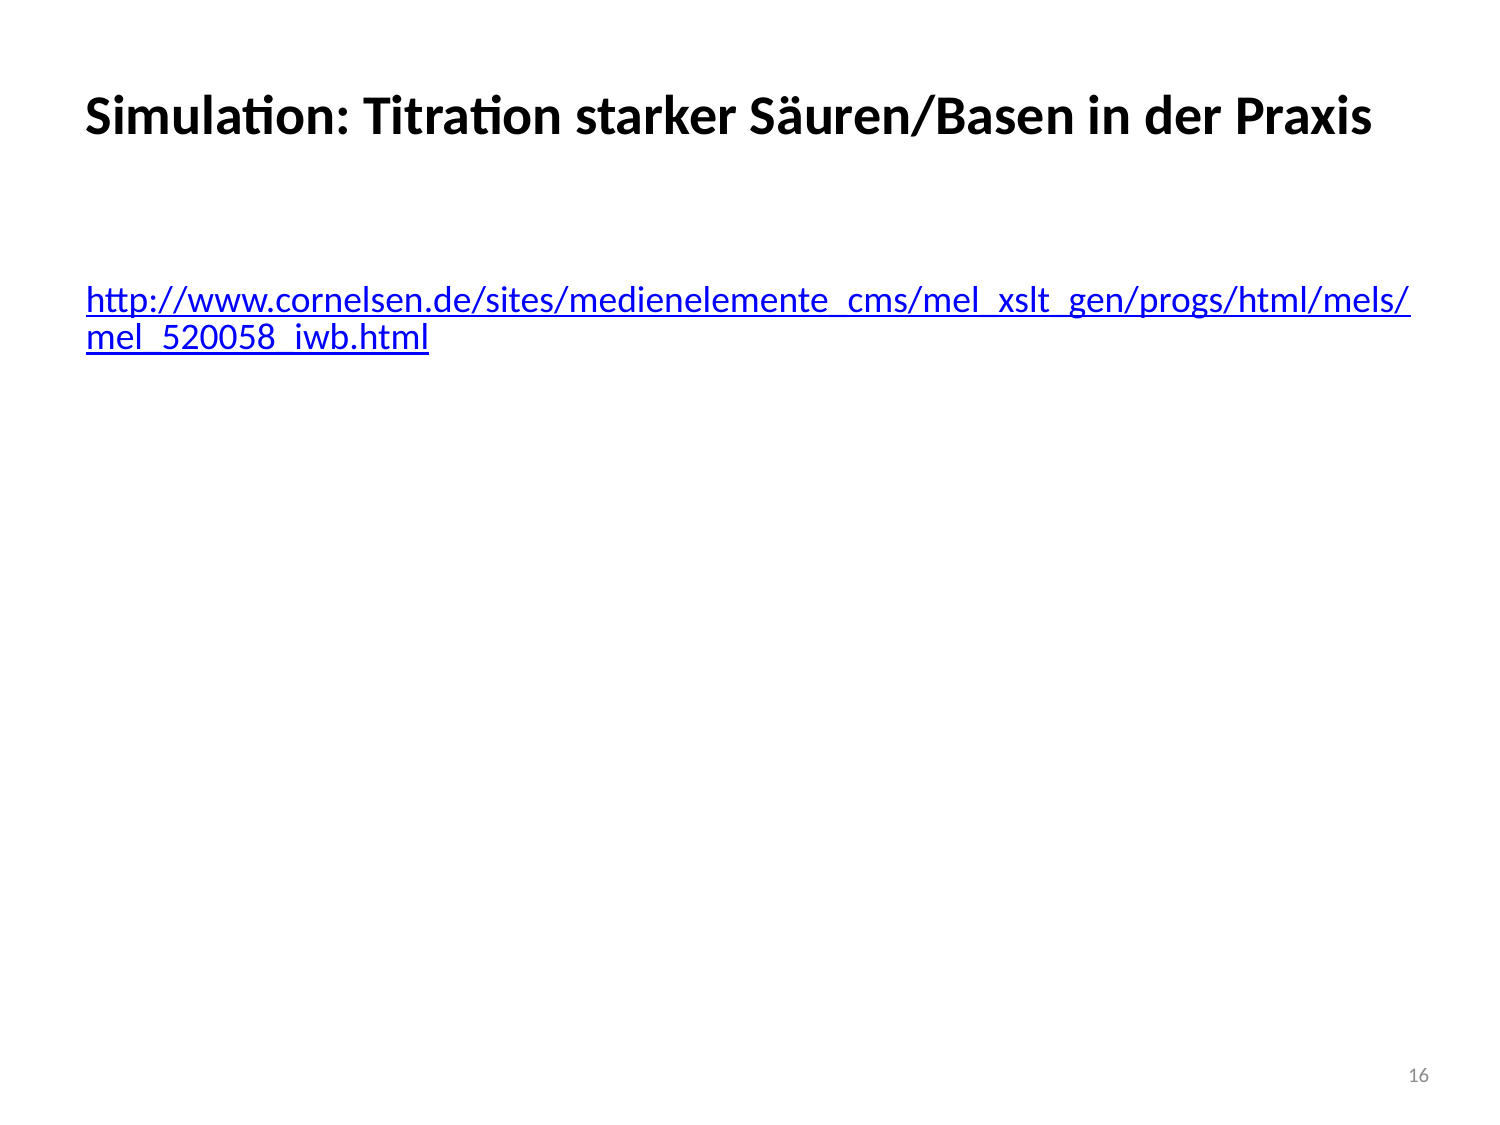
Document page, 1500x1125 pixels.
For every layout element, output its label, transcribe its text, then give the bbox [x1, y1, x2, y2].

list http://www.cornelsen.de/sites/medienelemente_cms/mel_xslt_gen/progs/html/mels/mel_520058_iwb.html [70, 267, 1430, 1004]
slide_number 16 [1311, 1051, 1430, 1087]
title Simulation: Titration starker Säuren/Basen in der Praxis [70, 70, 1430, 160]
